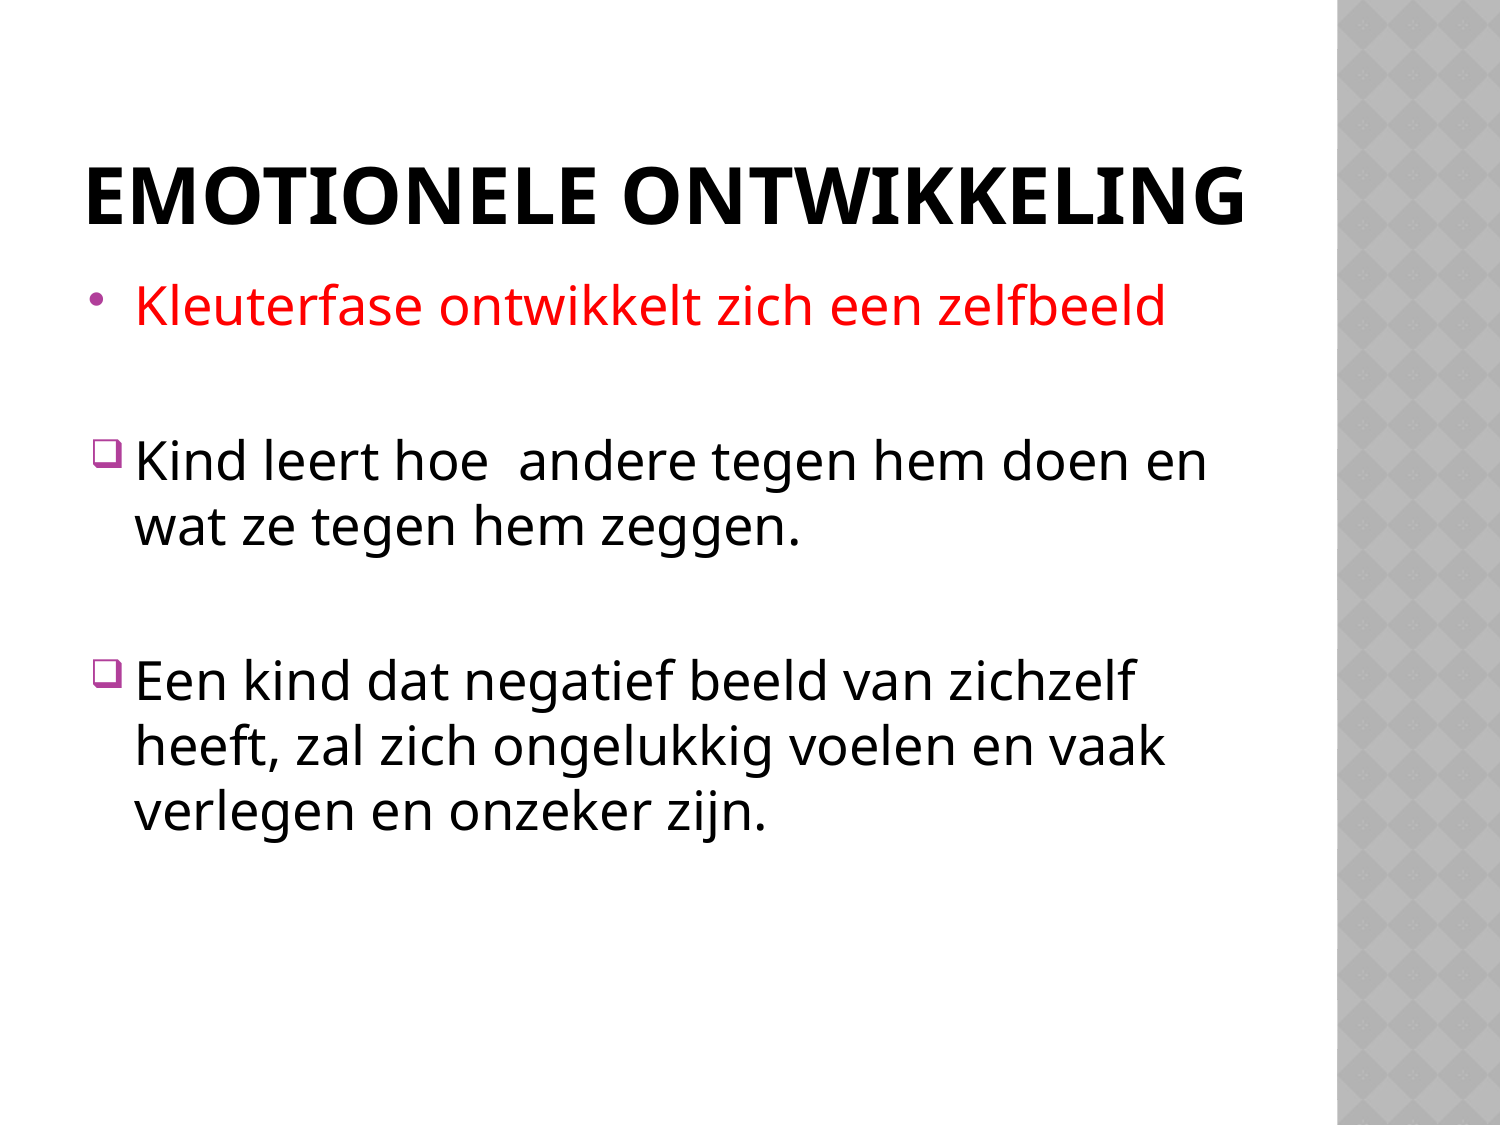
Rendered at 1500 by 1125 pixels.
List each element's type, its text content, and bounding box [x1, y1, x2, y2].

list Kleuterfase ontwikkelt zich een zelfbeeld Kind leert hoe andere tegen hem doen en wat ze tegen hem zeggen. Een kind dat negatief beeld van zichzelf heeft, zal zich ongelukkig voelen en vaak verlegen en onzeker zijn. [75, 264, 1263, 1059]
title Emotionele ontwikkeling [75, 52, 1263, 240]
